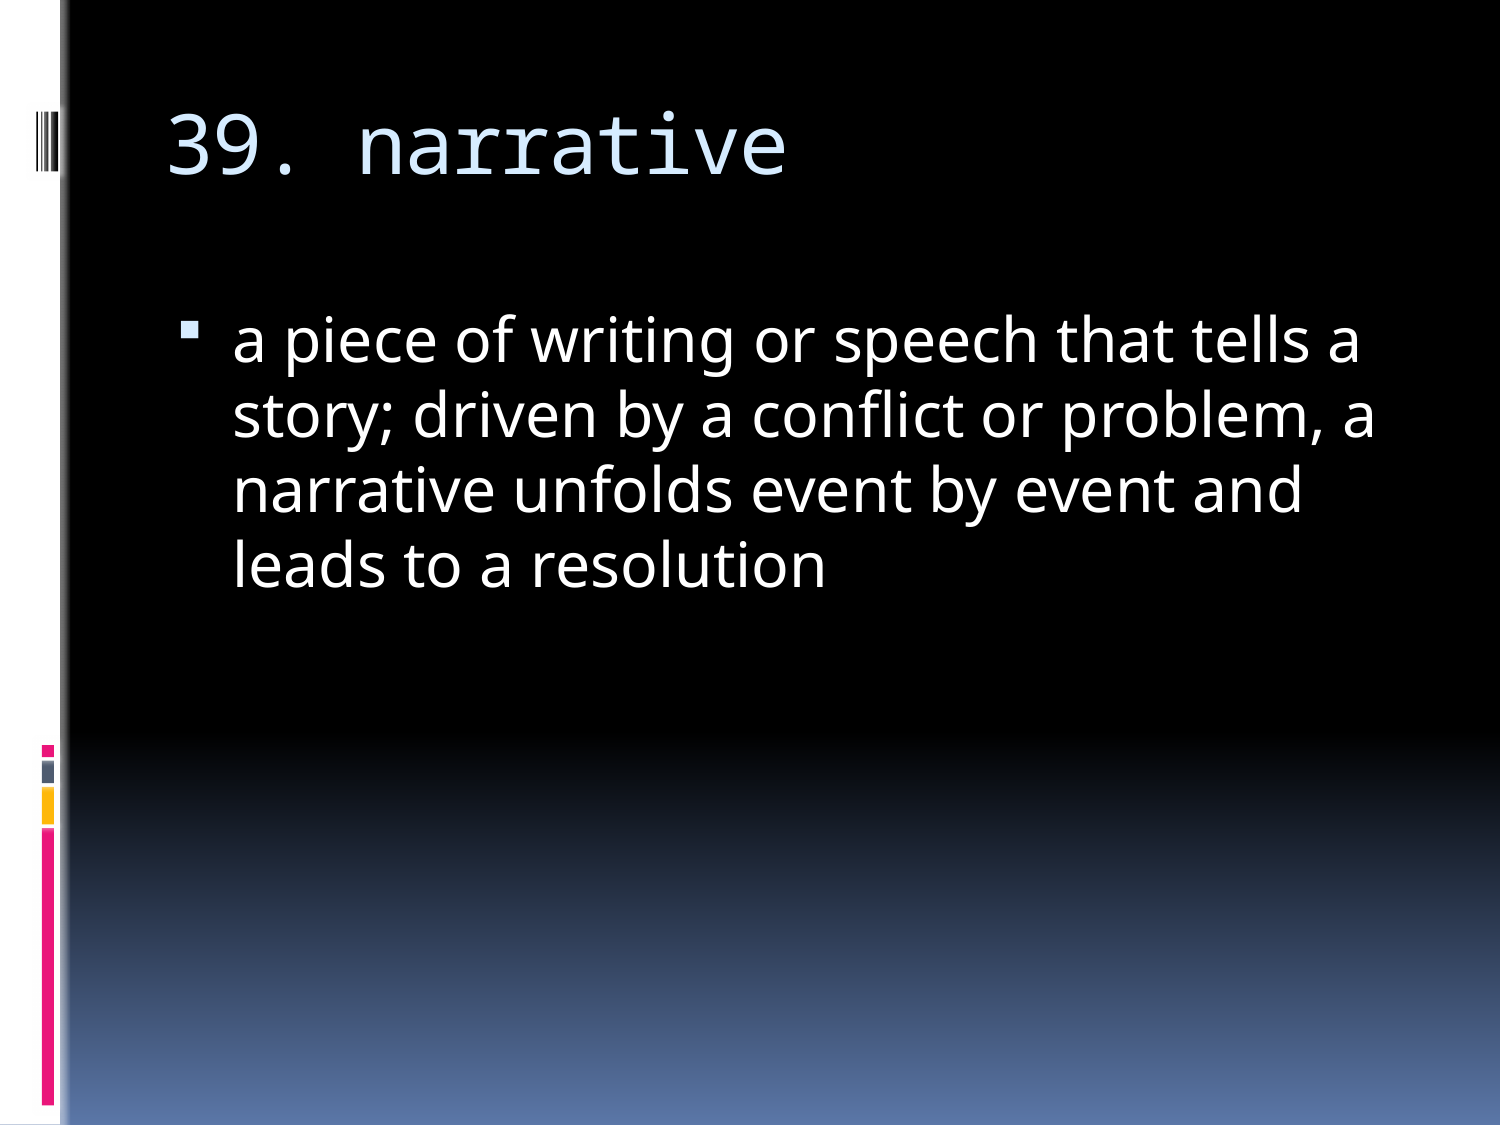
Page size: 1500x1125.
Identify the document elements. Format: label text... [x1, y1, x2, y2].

list a piece of writing or speech that tells a story; driven by a conflict or problem, a narrative unfolds event by event and leads to a resolution [150, 292, 1425, 1043]
title 39. narrative [150, 83, 1425, 234]
